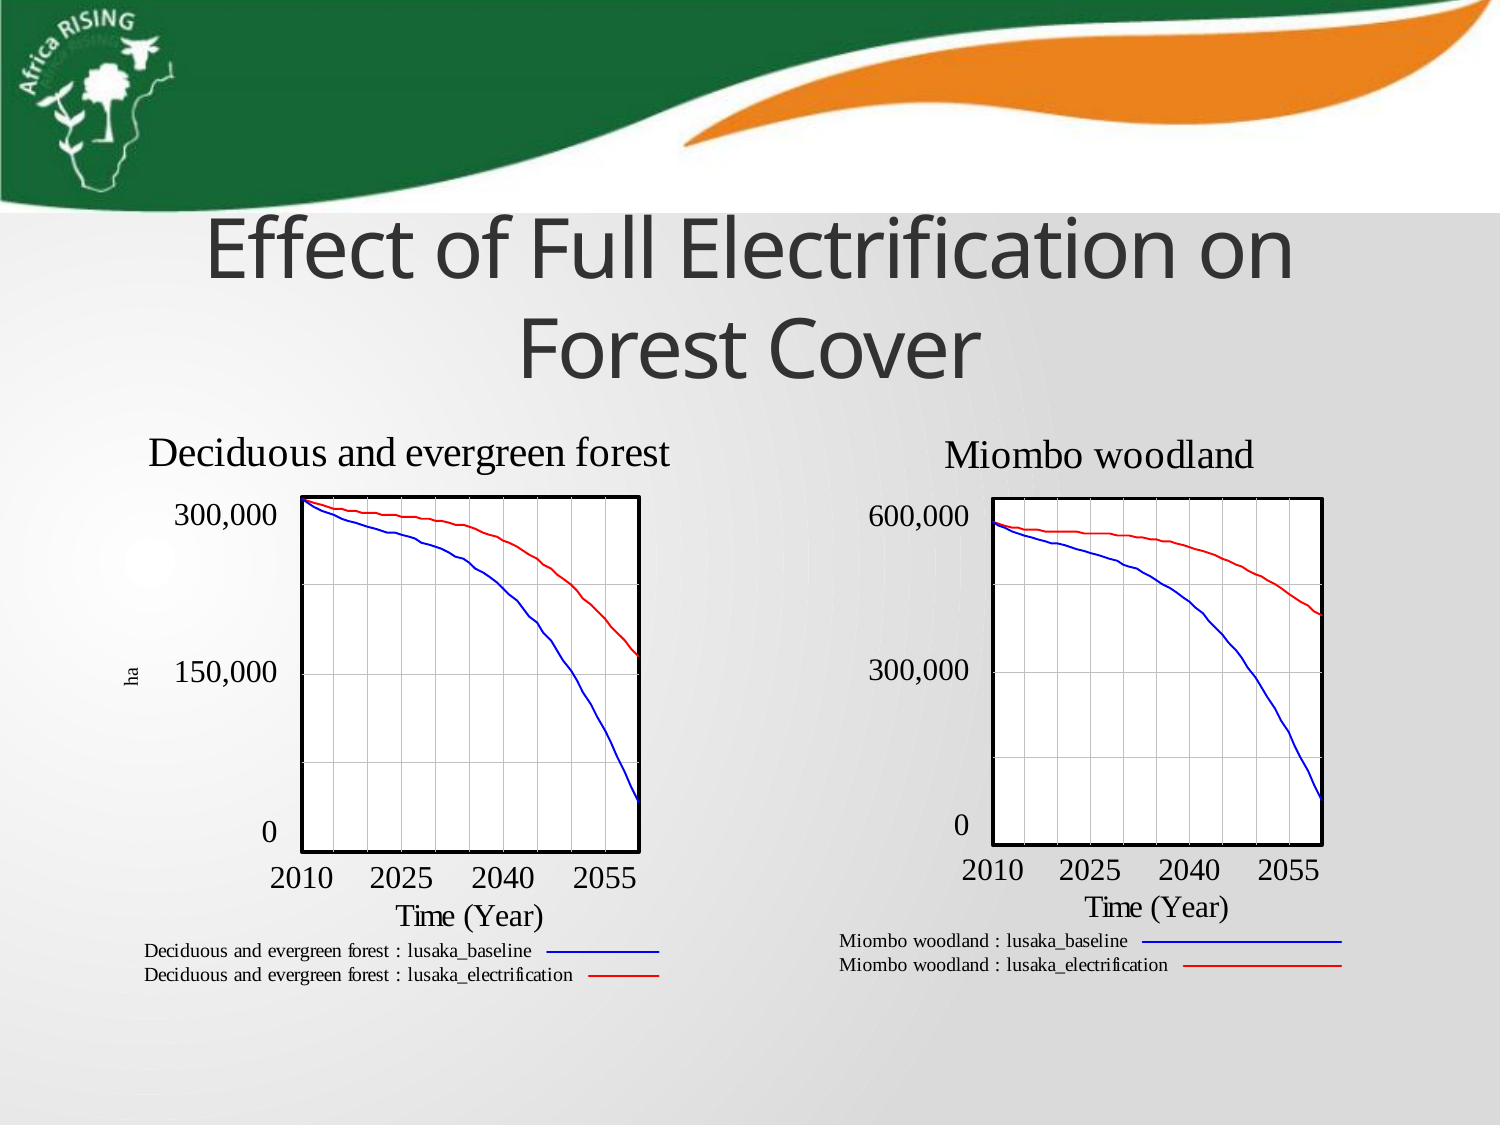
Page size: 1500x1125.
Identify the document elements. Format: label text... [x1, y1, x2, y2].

picture [807, 408, 1389, 990]
picture [0, 0, 1500, 213]
title Effect of Full Electrification on Forest Cover [125, 188, 1375, 421]
picture [111, 404, 708, 1001]
